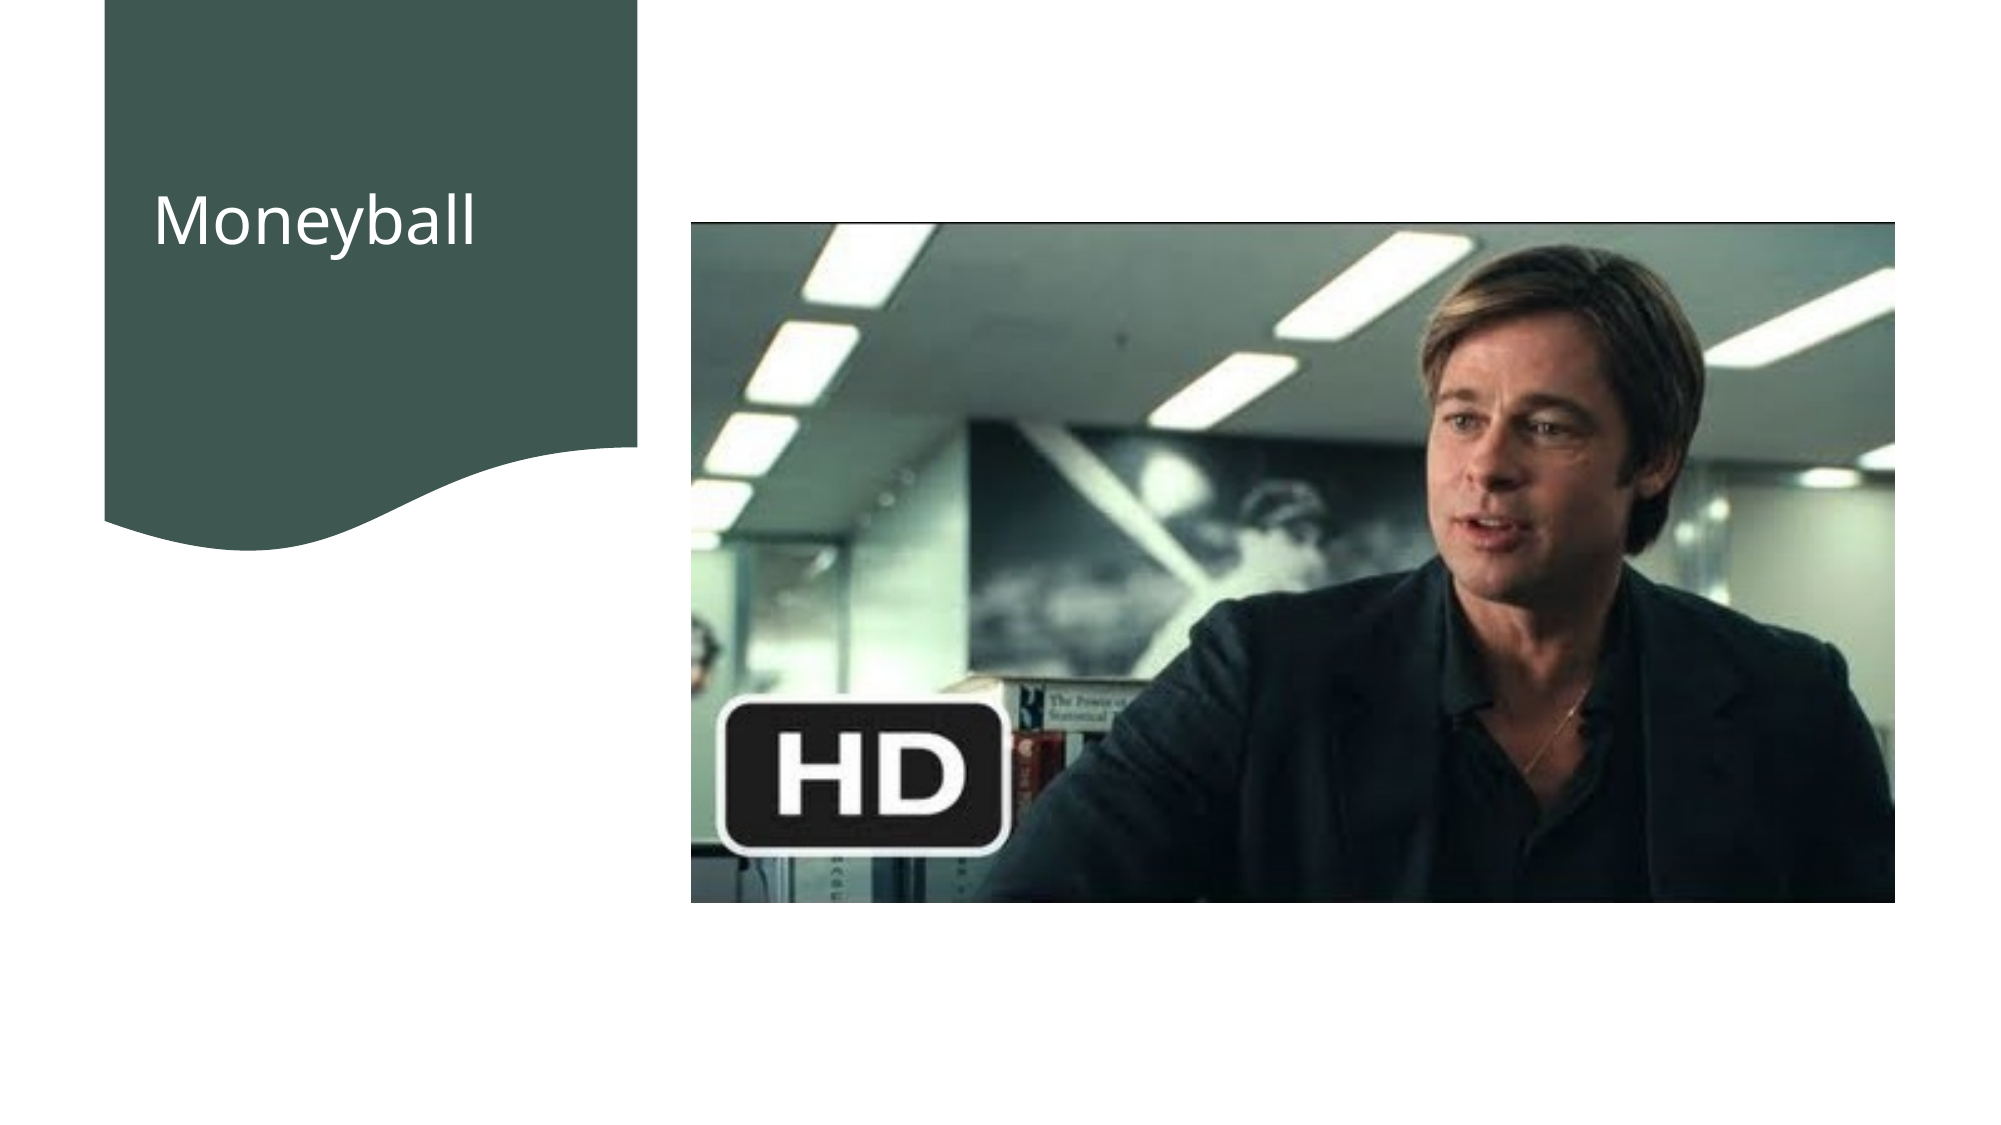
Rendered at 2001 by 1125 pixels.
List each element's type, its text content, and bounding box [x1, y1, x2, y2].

title Moneyball [137, 28, 604, 417]
text_box [103, 0, 640, 553]
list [689, 221, 1897, 904]
